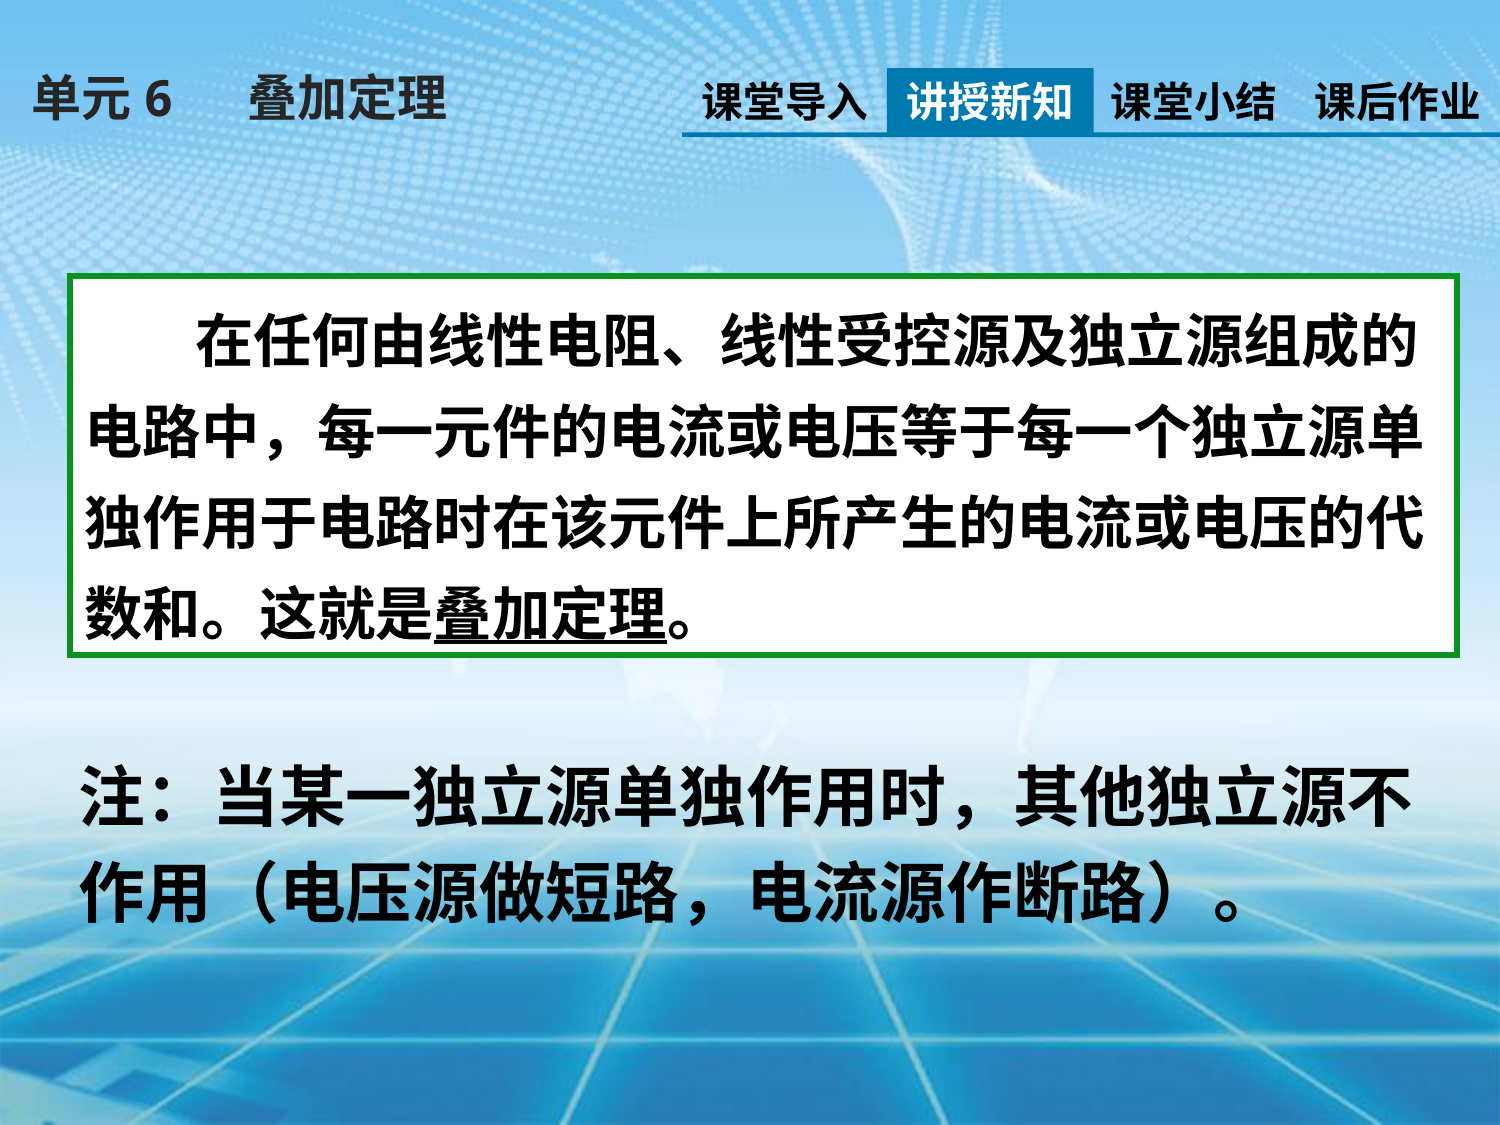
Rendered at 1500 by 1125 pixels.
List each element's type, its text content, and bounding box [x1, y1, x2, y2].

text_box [16, 59, 1500, 135]
text_box 注：当某一独立源单独作用时，其他独立源不作用（电压源做短路，电流源作断路）。 [64, 731, 1452, 939]
picture [0, 0, 1500, 1125]
text_box 在任何由线性电阻、线性受控源及独立源组成的电路中，每一元件的电流或电压等于每一个独立源单独作用于电路时在该元件上所产生的电流或电压的代数和。这就是叠加定理。 [69, 276, 1458, 655]
